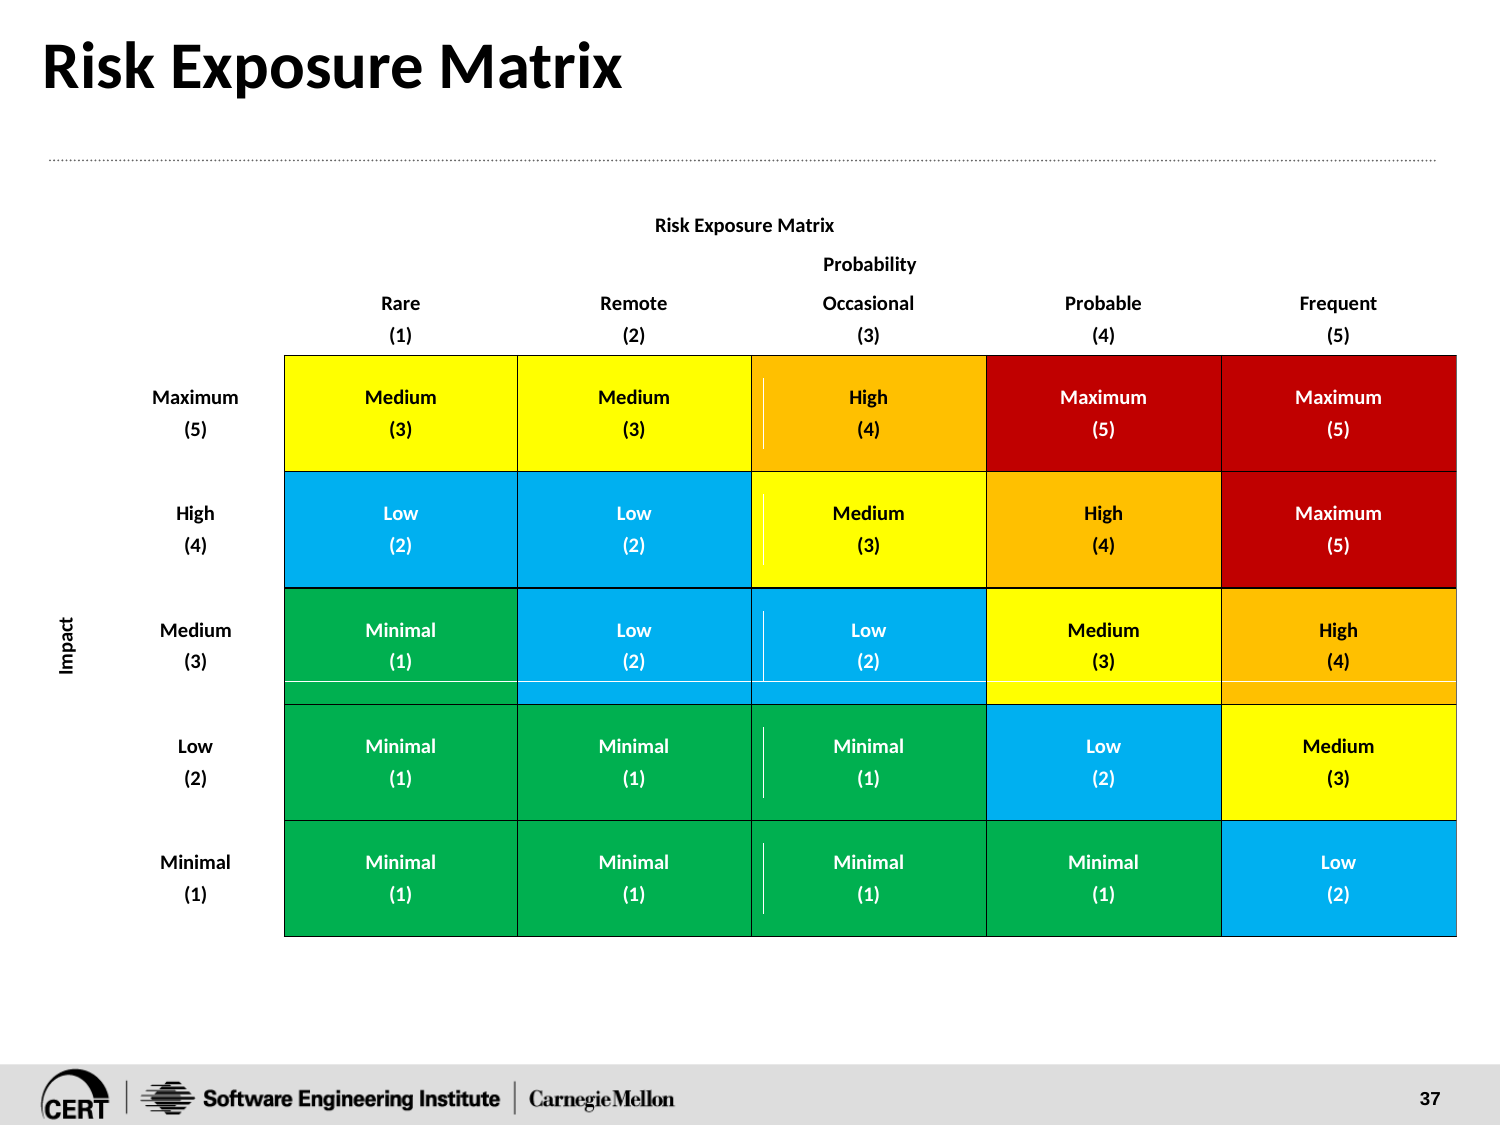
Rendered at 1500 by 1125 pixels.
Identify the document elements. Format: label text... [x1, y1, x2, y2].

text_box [31, 206, 1457, 988]
picture [24, 1065, 688, 1125]
title Risk Exposure Matrix [42, 37, 1434, 155]
